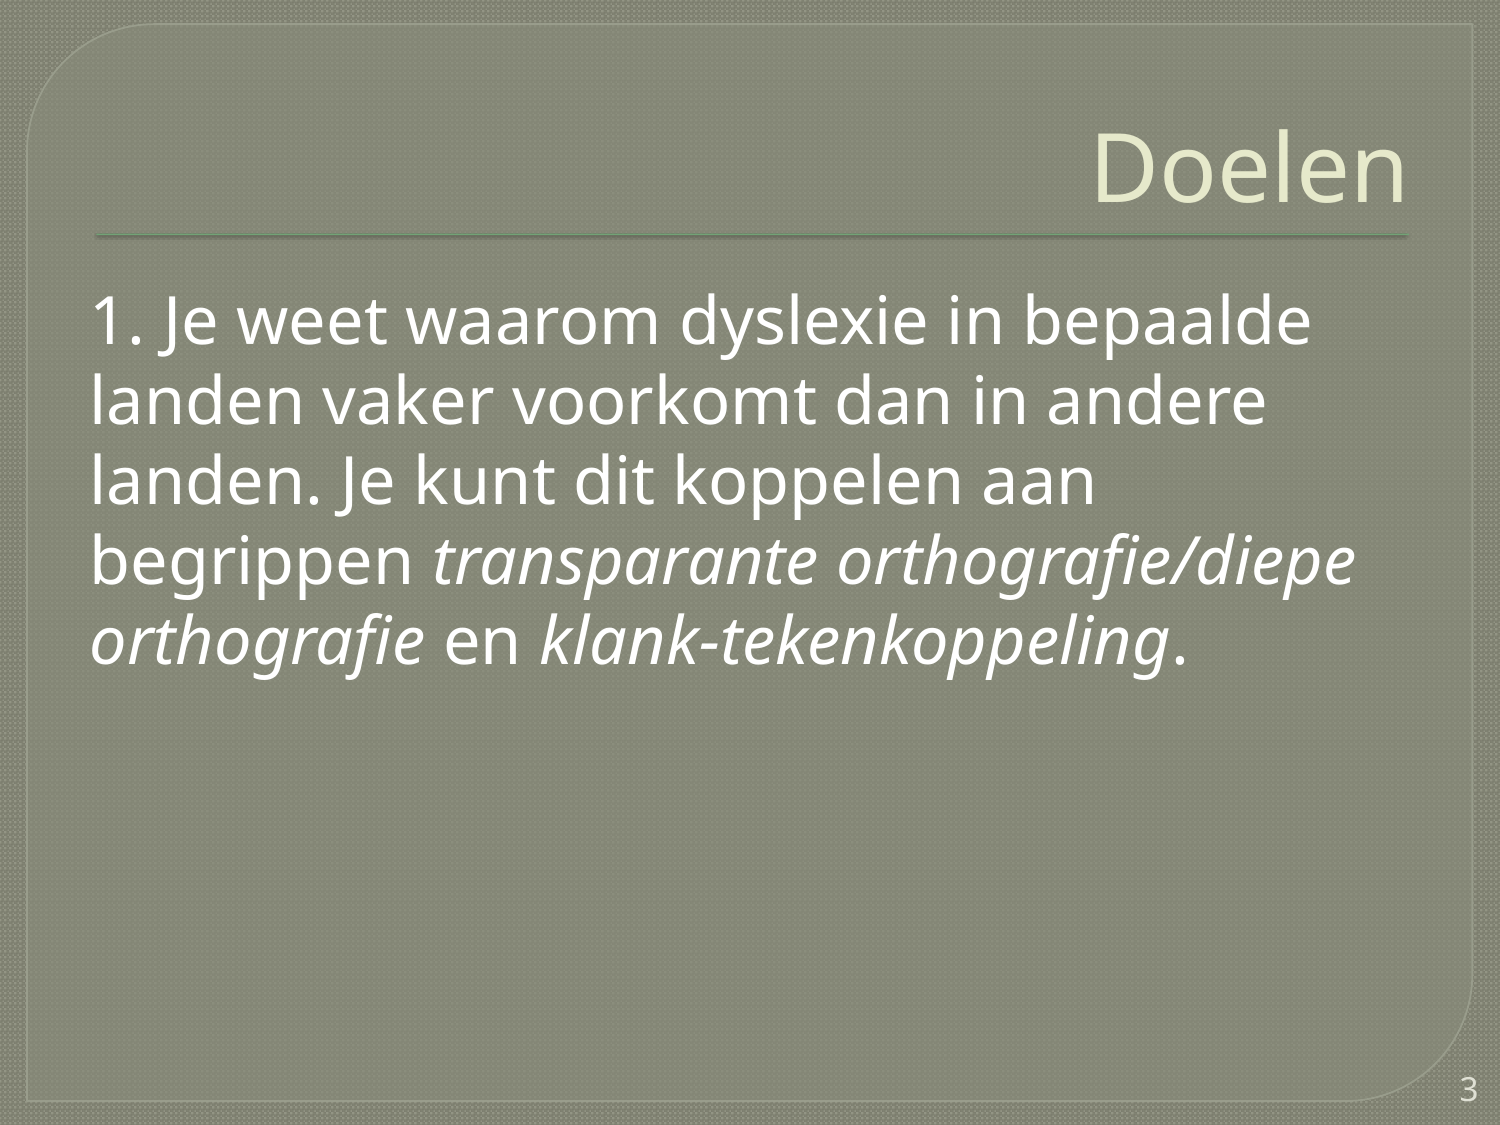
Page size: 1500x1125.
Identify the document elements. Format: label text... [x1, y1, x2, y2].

slide_number 3 [1417, 1068, 1494, 1114]
title Doelen [75, 41, 1425, 230]
list 1. Je weet waarom dyslexie in bepaalde landen vaker voorkomt dan in andere landen. Je kunt dit koppelen aan begrippen transparante orthografie/diepe orthografie en klank-tekenkoppeling. [75, 270, 1425, 1013]
